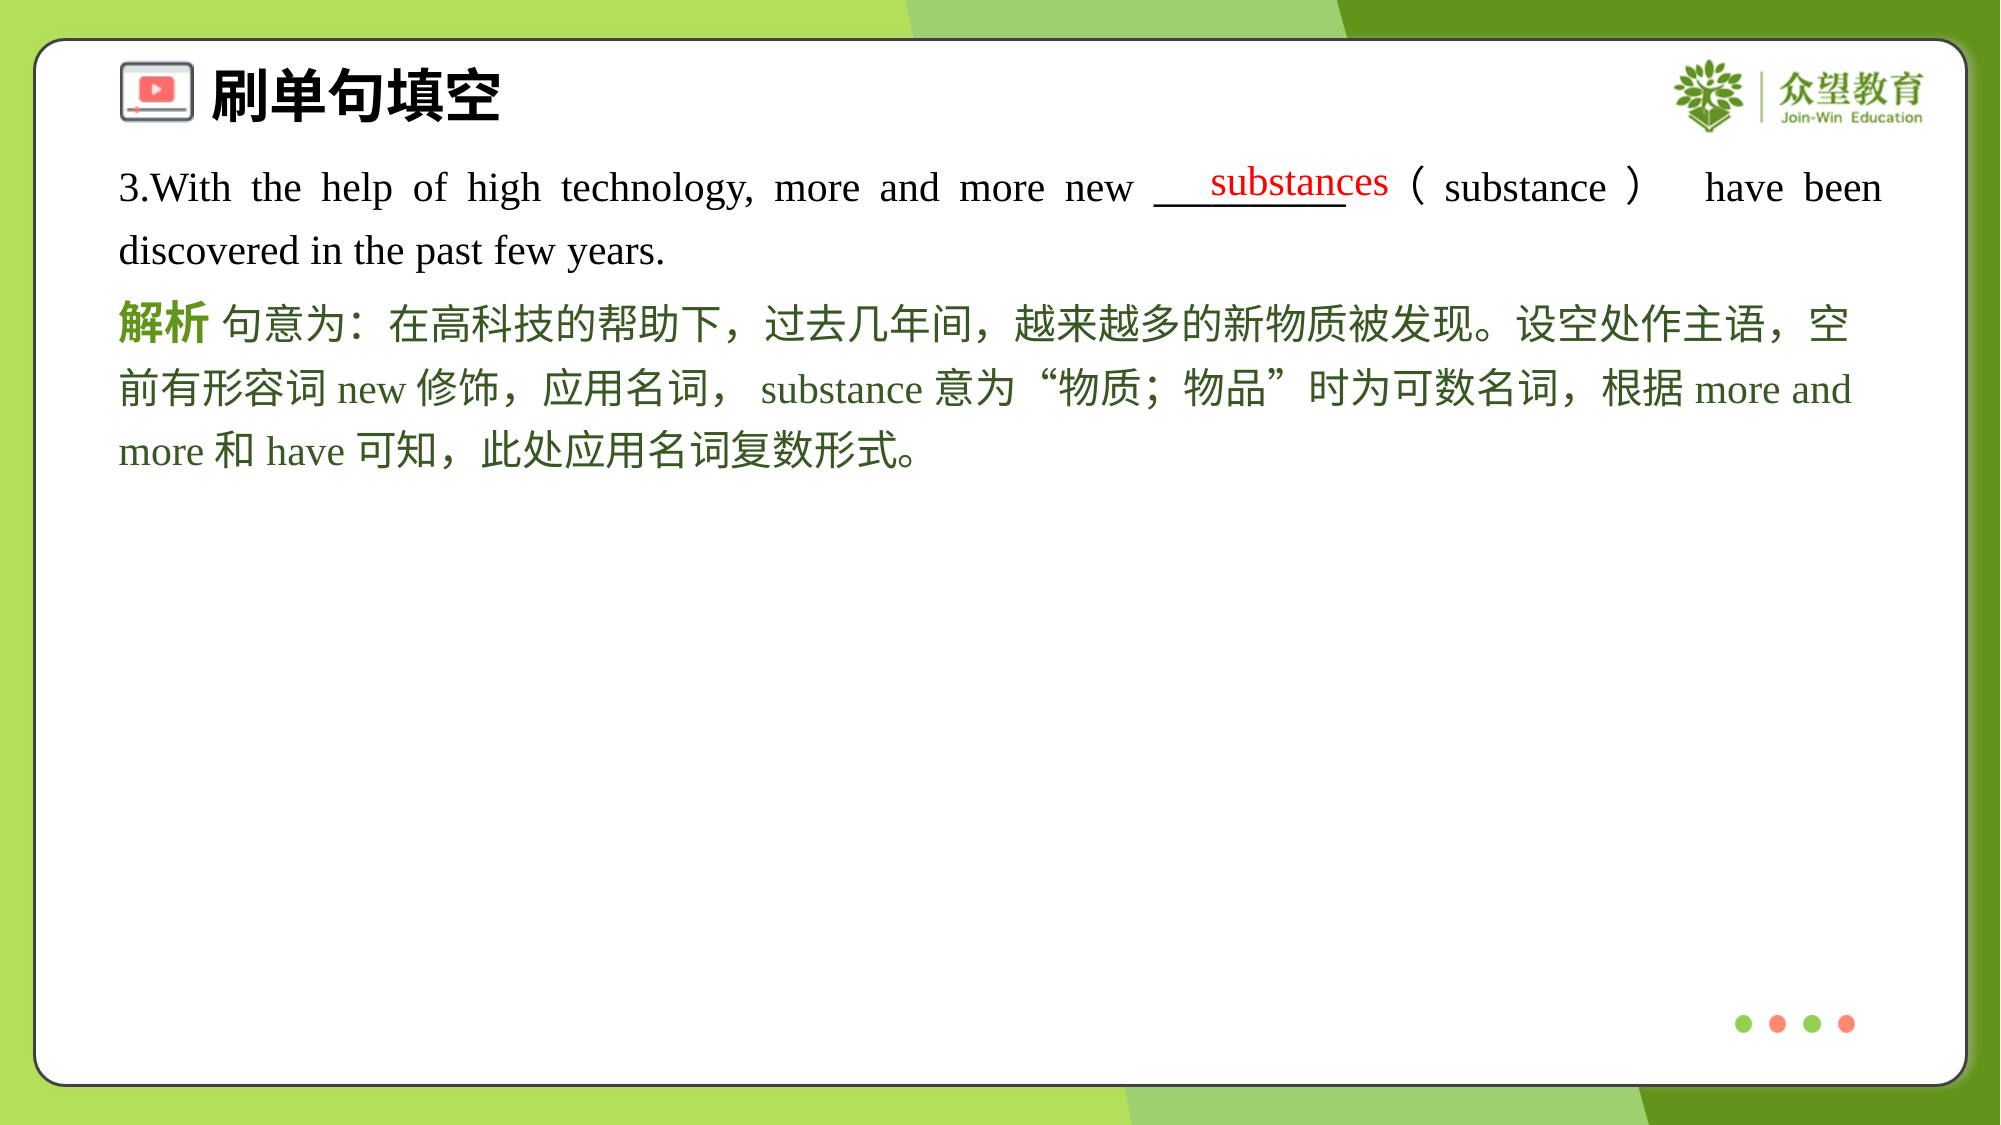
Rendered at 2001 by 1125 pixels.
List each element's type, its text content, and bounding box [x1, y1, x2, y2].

text_box 3.With the help of high technology, more and more new __________ （substance） have been discovered in the past few years. [118, 147, 1883, 268]
picture [0, 0, 2000, 1125]
text_box substances [1206, 141, 1394, 199]
text_box 解析 句意为：在高科技的帮助下，过去几年间，越来越多的新物质被发现。设空处作主语，空前有形容词new修饰，应用名词，substance意为“物质；物品”时为可数名词，根据more and more和have可知，此处应用名词复数形式。 [118, 280, 1883, 470]
